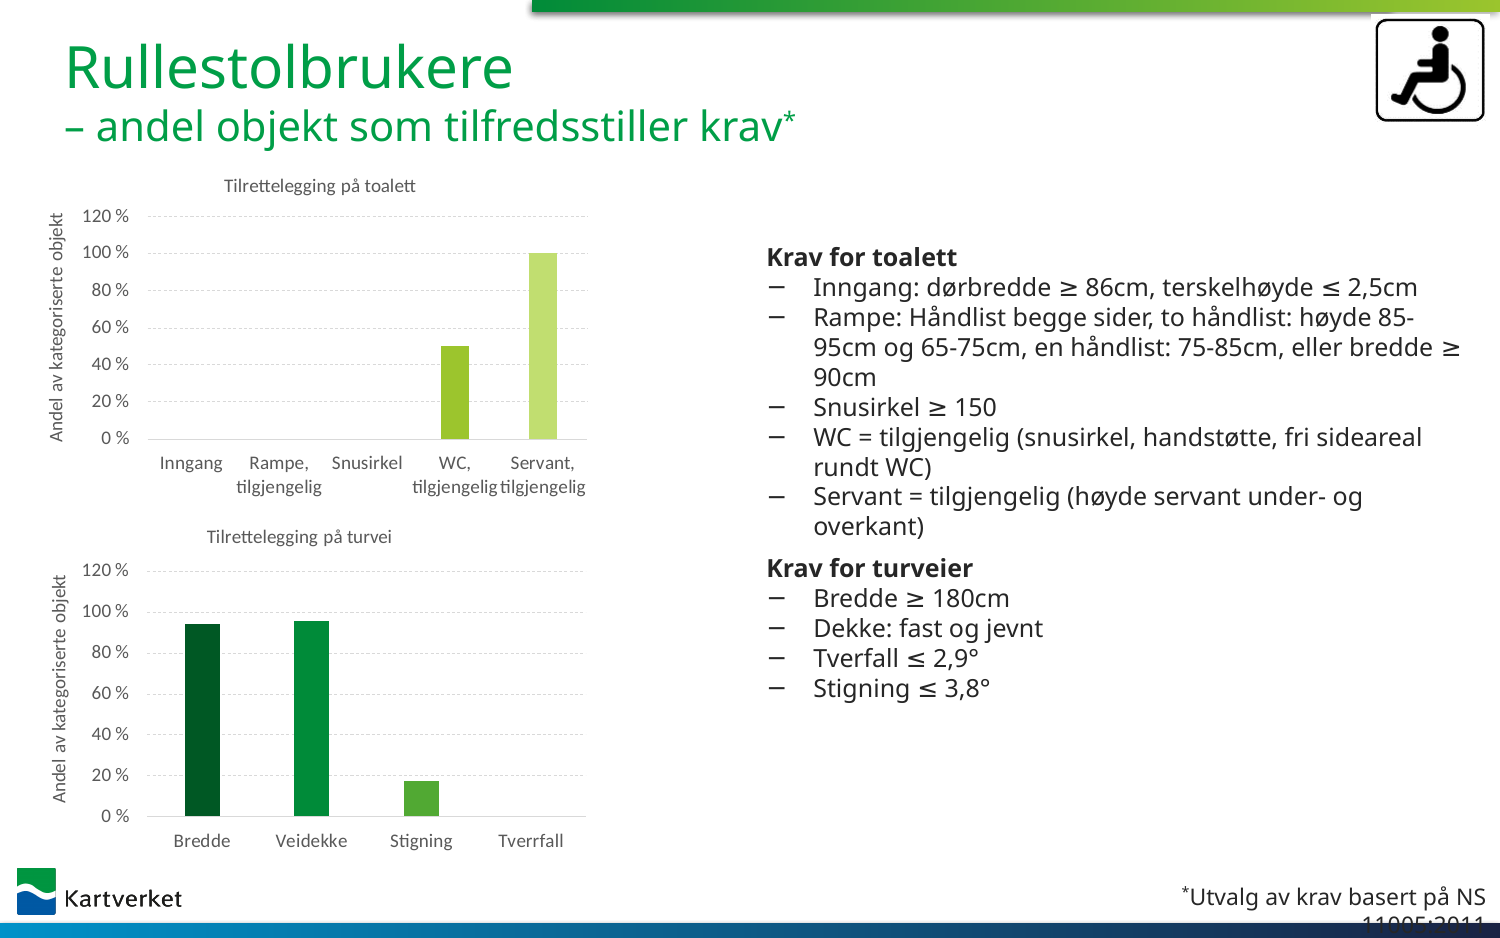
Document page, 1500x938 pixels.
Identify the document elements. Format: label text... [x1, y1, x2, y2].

text_box *Utvalg av krav basert på NS 11005:2011 [1068, 873, 1500, 938]
text_box Rullestolbrukere – andel objekt som tilfredsstiller krav* [49, 14, 1431, 158]
text_box Krav for turveier Bredde ≥ 180cm Dekke: fast og jevnt Tverfall ≤ 2,9° Stigning ≤ 3,8° [751, 545, 1483, 710]
text_box Krav for toalett Inngang: dørbredde ≥ 86cm, terskelhøyde ≤ 2,5cm Rampe: Håndlist begge sider, to håndlist: høyde 85-95cm og 65-75cm, en håndlist: 75-85cm, eller bredde ≥ 90cm Snusirkel ≥ 150 WC = tilgjengelig (snusirkel, handstøtte, fri sideareal rundt WC) Servant = tilgjengelig (høyde servant under- og overkant) [751, 234, 1483, 545]
picture [41, 166, 598, 505]
picture [1371, 13, 1491, 127]
picture [41, 520, 597, 859]
